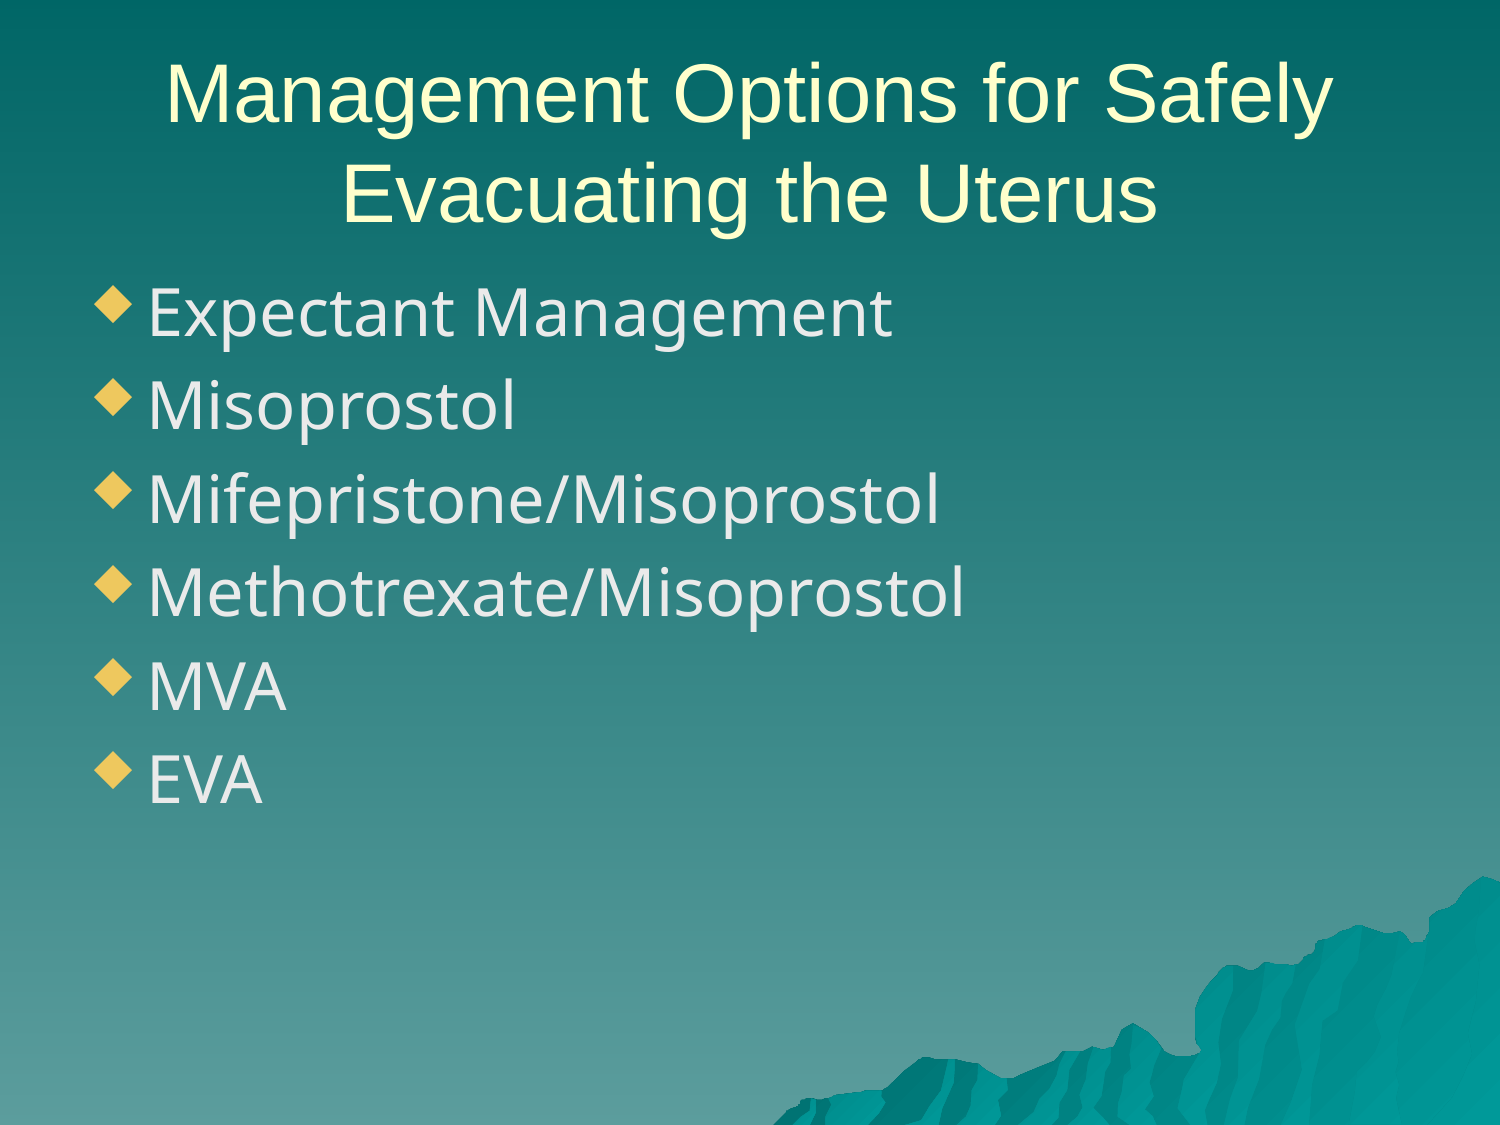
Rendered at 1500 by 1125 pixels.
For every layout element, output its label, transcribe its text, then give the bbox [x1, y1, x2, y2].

list Expectant Management Misoprostol Mifepristone/Misoprostol Methotrexate/Misoprostol MVA EVA [74, 262, 1426, 1006]
title Management Options for Safely Evacuating the Uterus [74, 45, 1426, 233]
